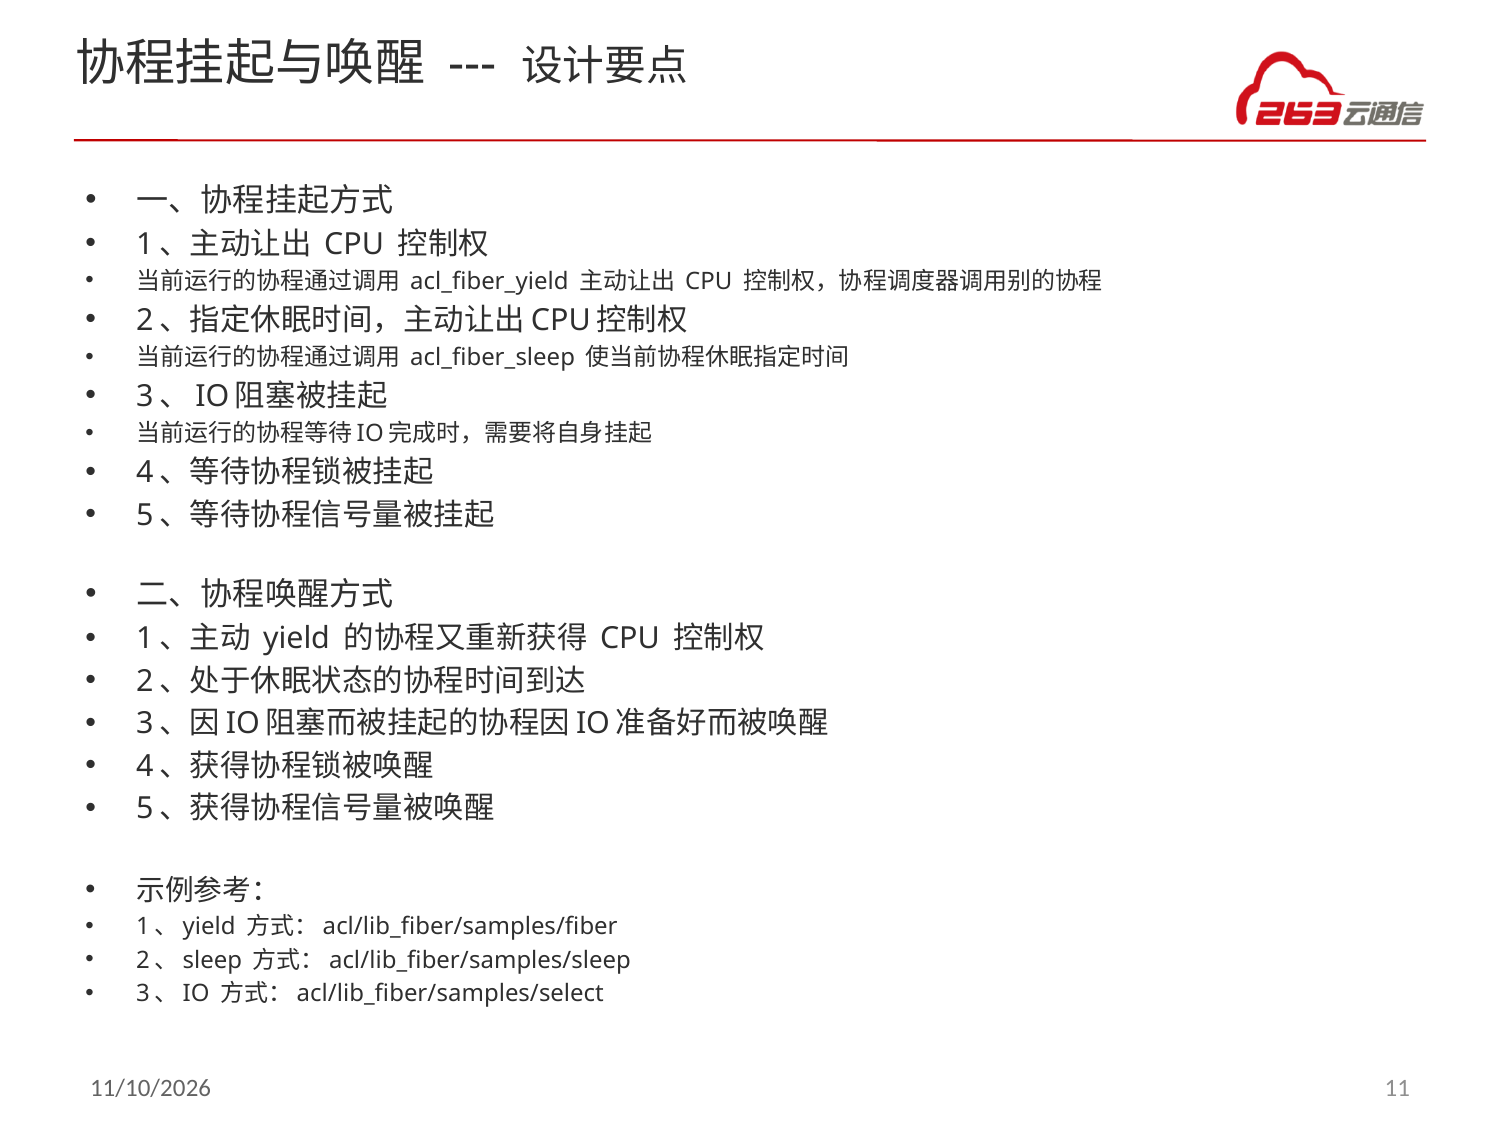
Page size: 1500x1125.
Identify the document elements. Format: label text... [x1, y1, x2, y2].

list 一、协程挂起方式 1、主动让出 CPU 控制权 当前运行的协程通过调用 acl_fiber_yield 主动让出 CPU 控制权，协程调度器调用别的协程 2、指定休眠时间，主动让出CPU控制权 当前运行的协程通过调用 acl_fiber_sleep 使当前协程休眠指定时间 3、IO阻塞被挂起 当前运行的协程等待IO完成时，需要将自身挂起 4、等待协程锁被挂起 5、等待协程信号量被挂起 二、协程唤醒方式 1、主动 yield 的协程又重新获得 CPU 控制权 2、处于休眠状态的协程时间到达 3、因IO阻塞而被挂起的协程因IO准备好而被唤醒 4、获得协程锁被唤醒 5、获得协程信号量被唤醒 示例参考： 1、yield 方式：acl/lib_fiber/samples/fiber 2、sleep 方式：acl/lib_fiber/samples/sleep 3、IO 方式：acl/lib_fiber/samples/select [70, 171, 1421, 1016]
picture [1230, 37, 1430, 141]
title 协程挂起与唤醒 --- 设计要点 [75, 30, 1235, 136]
